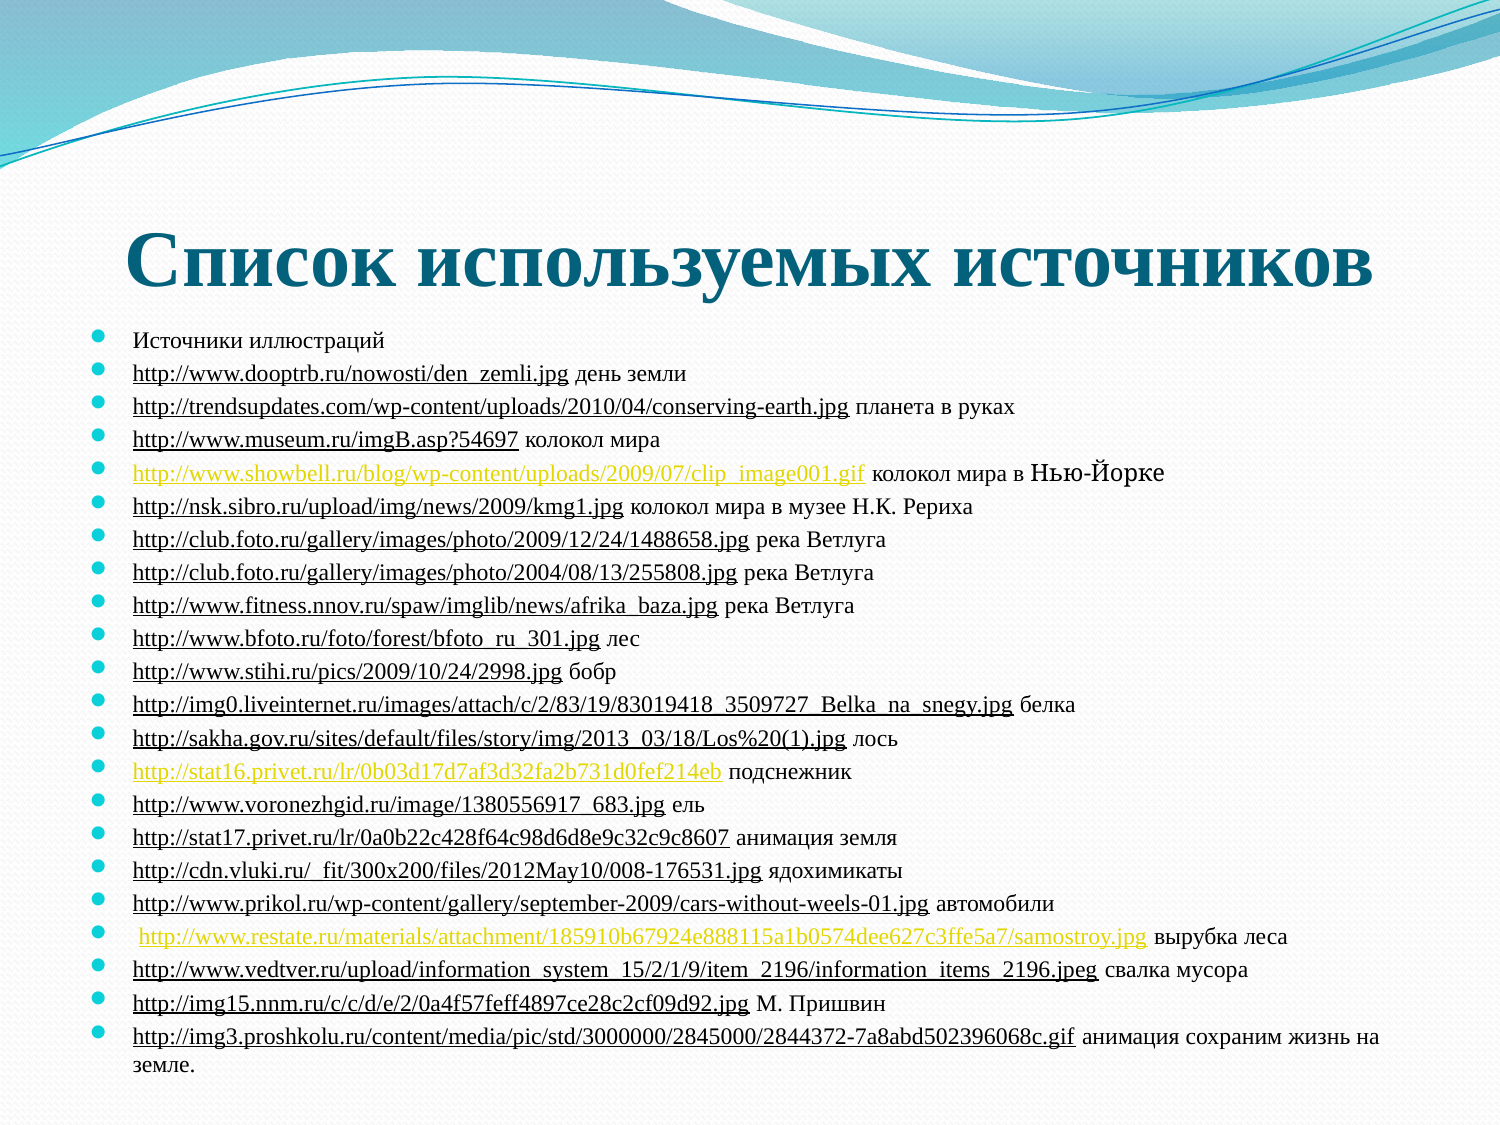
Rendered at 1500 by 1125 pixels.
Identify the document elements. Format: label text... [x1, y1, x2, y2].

title Список используемых источников [75, 115, 1425, 303]
list Источники иллюстраций http://www.dooptrb.ru/nowosti/den_zemli.jpg день земли http://trendsupdates.com/wp-content/uploads/2010/04/conserving-earth.jpg планета в руках http://www.museum.ru/imgB.asp?54697 колокол мира http://www.showbell.ru/blog/wp-content/uploads/2009/07/clip_image001.gif колокол мира в Нью-Йорке http://nsk.sibro.ru/upload/img/news/2009/kmg1.jpg колокол мира в музее Н.К. Рериха http://club.foto.ru/gallery/images/photo/2009/12/24/1488658.jpg река Ветлуга http://club.foto.ru/gallery/images/photo/2004/08/13/255808.jpg река Ветлуга http://www.fitness.nnov.ru/spaw/imglib/news/afrika_baza.jpg река Ветлуга http://www.bfoto.ru/foto/forest/bfoto_ru_301.jpg лес http://www.stihi.ru/pics/2009/10/24/2998.jpg бобр http://img0.liveinternet.ru/images/attach/c/2/83/19/83019418_3509727_Belka_na_snegy.jpg белка http://sakha.gov.ru/sites/default/files/story/img/2013_03/18/Los%20(1).jpg лось http://stat16.privet.ru/lr/0b03d17d7af3d32fa2b731d0fef214eb подснежник http://www.voronezhgid.ru/image/1380556917_683.jpg ель http://stat17.privet.ru/lr/0a0b22c428f64c98d6d8e9c32c9c8607 анимация земля http://cdn.vluki.ru/_fit/300x200/files/2012May10/008-176531.jpg ядохимикаты http://www.prikol.ru/wp-content/gallery/september-2009/cars-without-weels-01.jpg автомобили http://www.restate.ru/materials/attachment/185910b67924e888115a1b0574dee627c3ffe5a7/samostroy.jpg вырубка леса http://www.vedtver.ru/upload/information_system_15/2/1/9/item_2196/information_items_2196.jpeg свалка мусора http://img15.nnm.ru/c/c/d/e/2/0a4f57feff4897ce28c2cf09d92.jpg М. Пришвин http://img3.proshkolu.ru/content/media/pic/std/3000000/2845000/2844372-7a8abd502396068c.gif анимация сохраним жизнь на земле. [75, 317, 1425, 1090]
